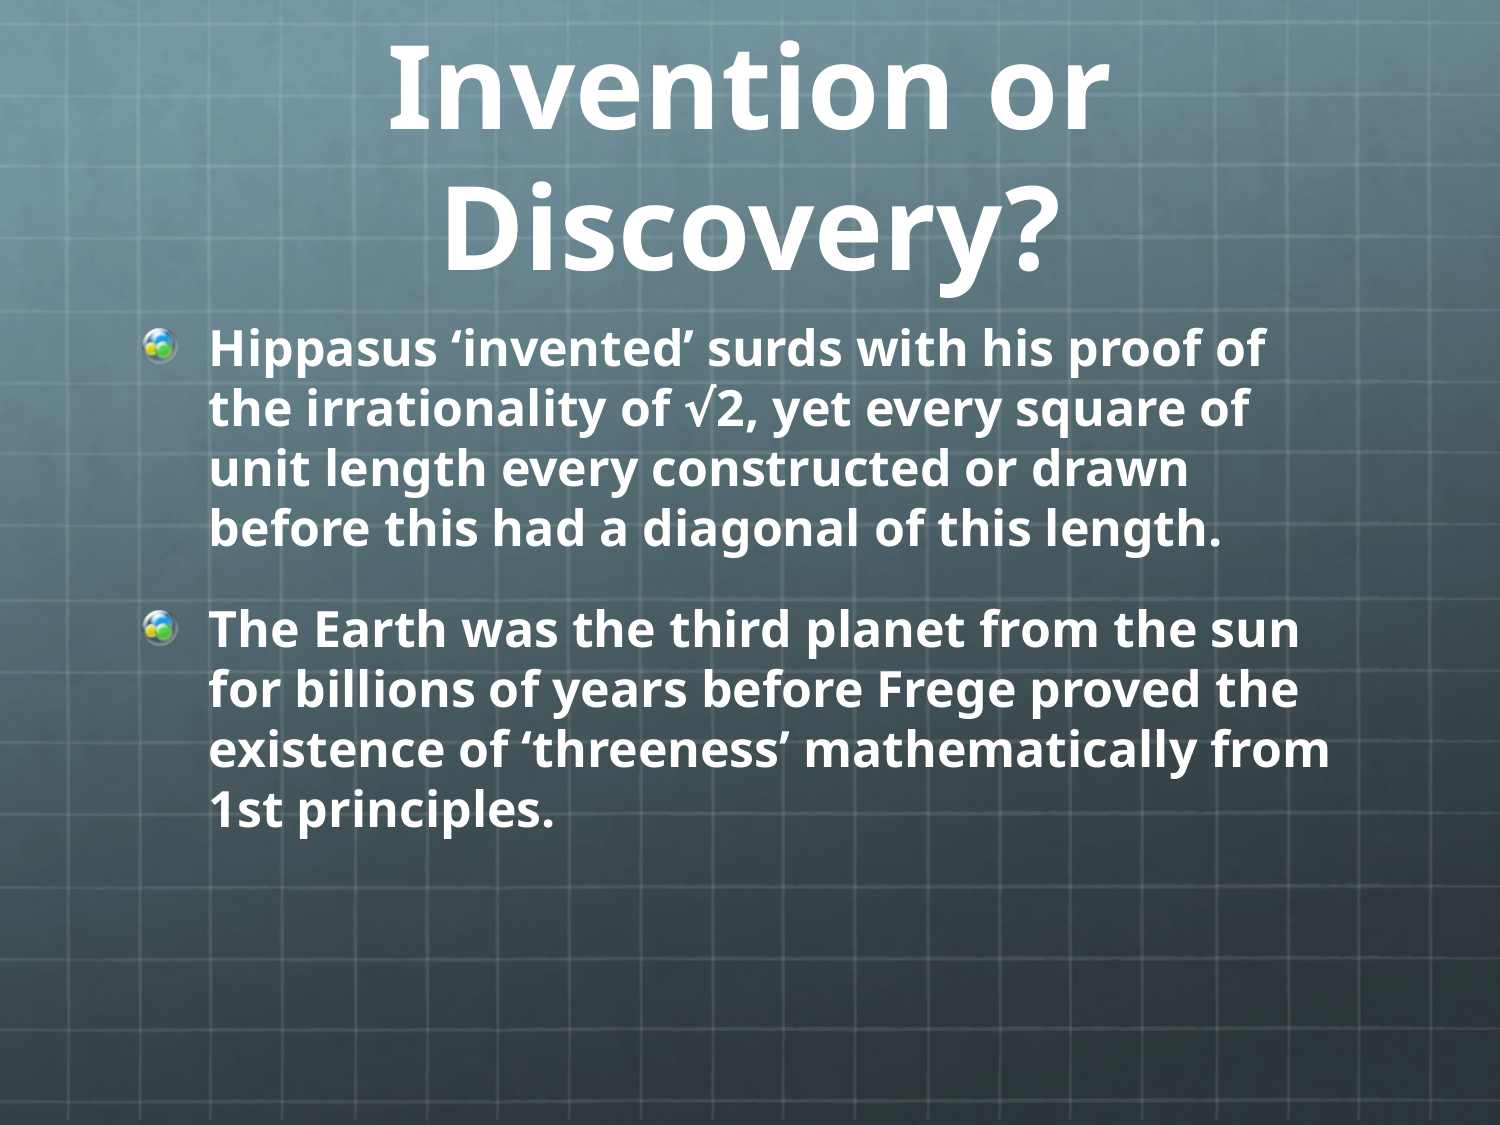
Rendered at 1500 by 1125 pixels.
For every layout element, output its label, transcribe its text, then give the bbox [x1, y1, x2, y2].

list Hippasus ‘invented’ surds with his proof of the irrationality of √2, yet every square of unit length every constructed or drawn before this had a diagonal of this length. The Earth was the third planet from the sun for billions of years before Frege proved the existence of ‘threeness’ mathematically from 1st principles. [127, 308, 1372, 958]
picture [0, 0, 1500, 1125]
title Invention or Discovery? [127, 17, 1372, 289]
